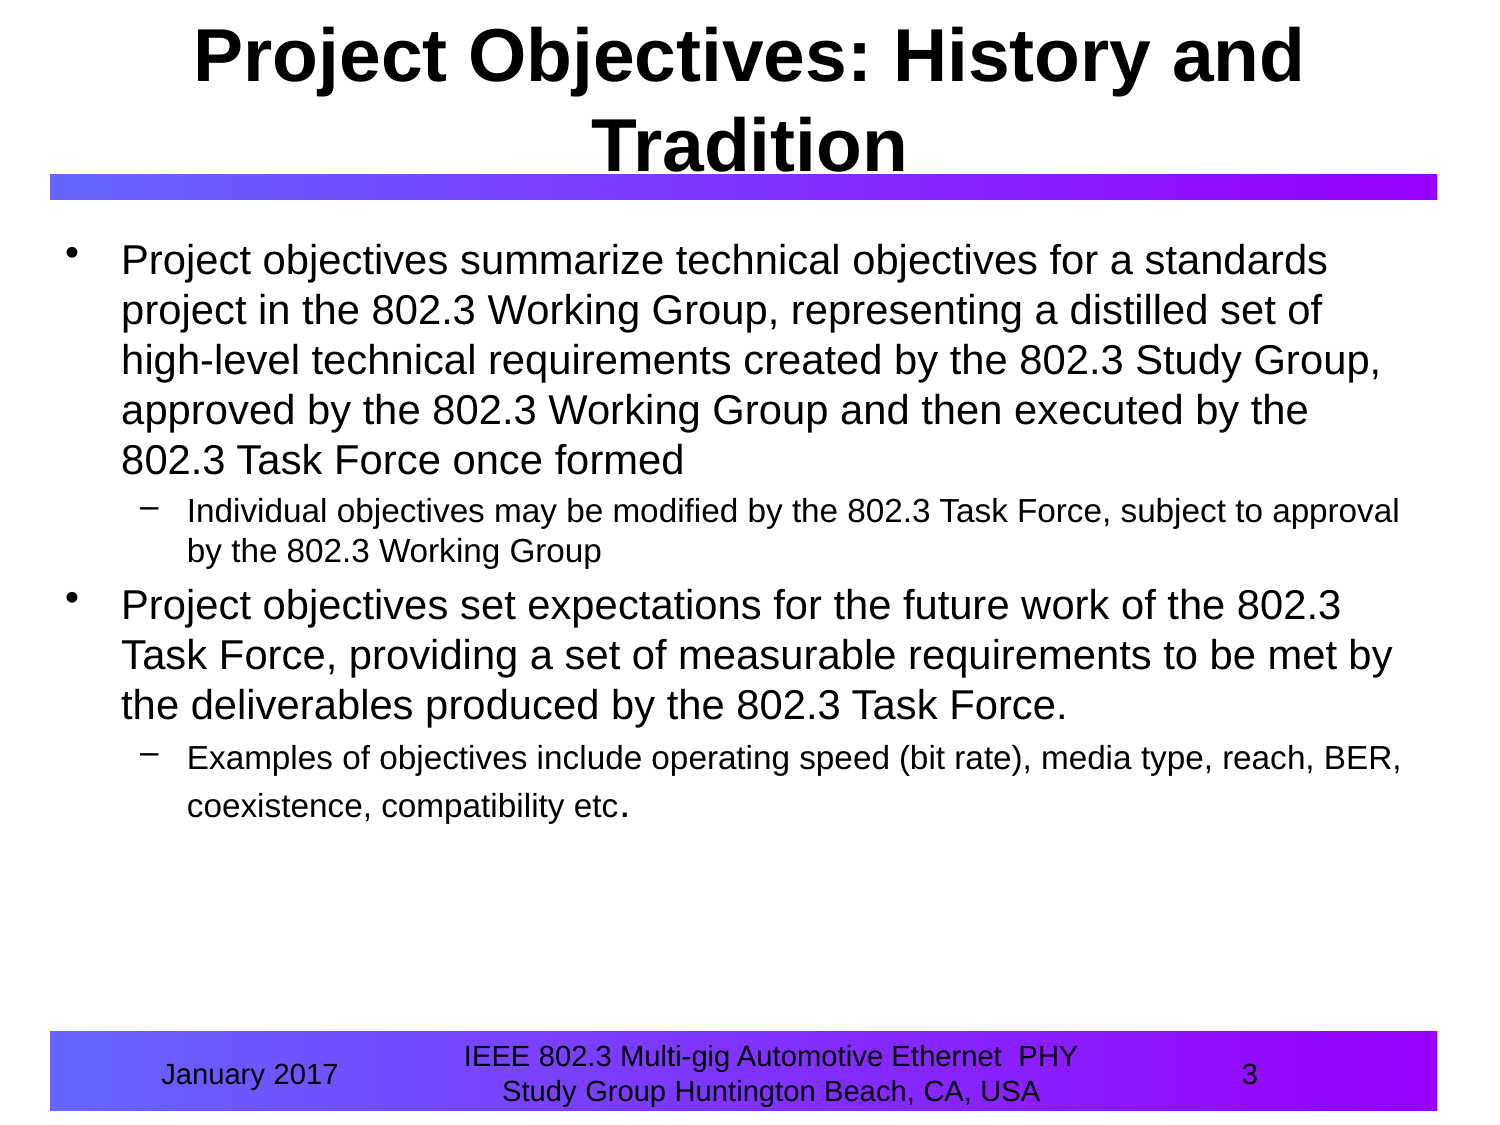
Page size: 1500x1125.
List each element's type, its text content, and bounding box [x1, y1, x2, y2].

slide_number 3 [1074, 1042, 1425, 1103]
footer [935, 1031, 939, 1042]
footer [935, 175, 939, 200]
footer IEEE 802.3 Multi-gig Automotive Ethernet PHY Study Group Huntington Beach, CA, USA [416, 1042, 1074, 1103]
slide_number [75, 1042, 416, 1103]
list Project objectives summarize technical objectives for a standards project in the 802.3 Working Group, representing a distilled set of high‐level technical requirements created by the 802.3 Study Group, approved by the 802.3 Working Group and then executed by the 802.3 Task Force once formed Individual objectives may be modified by the 802.3 Task Force, subject to approval by the 802.3 Working Group Project objectives set expectations for the future work of the 802.3 Task Force, providing a set of measurable requirements to be met by the deliverables produced by the 802.3 Task Force. Examples of objectives include operating speed (bit rate), media type, reach, BER, coexistence, compatibility etc. [50, 224, 1437, 1005]
title Project Objectives: History and Tradition [75, 25, 1425, 168]
